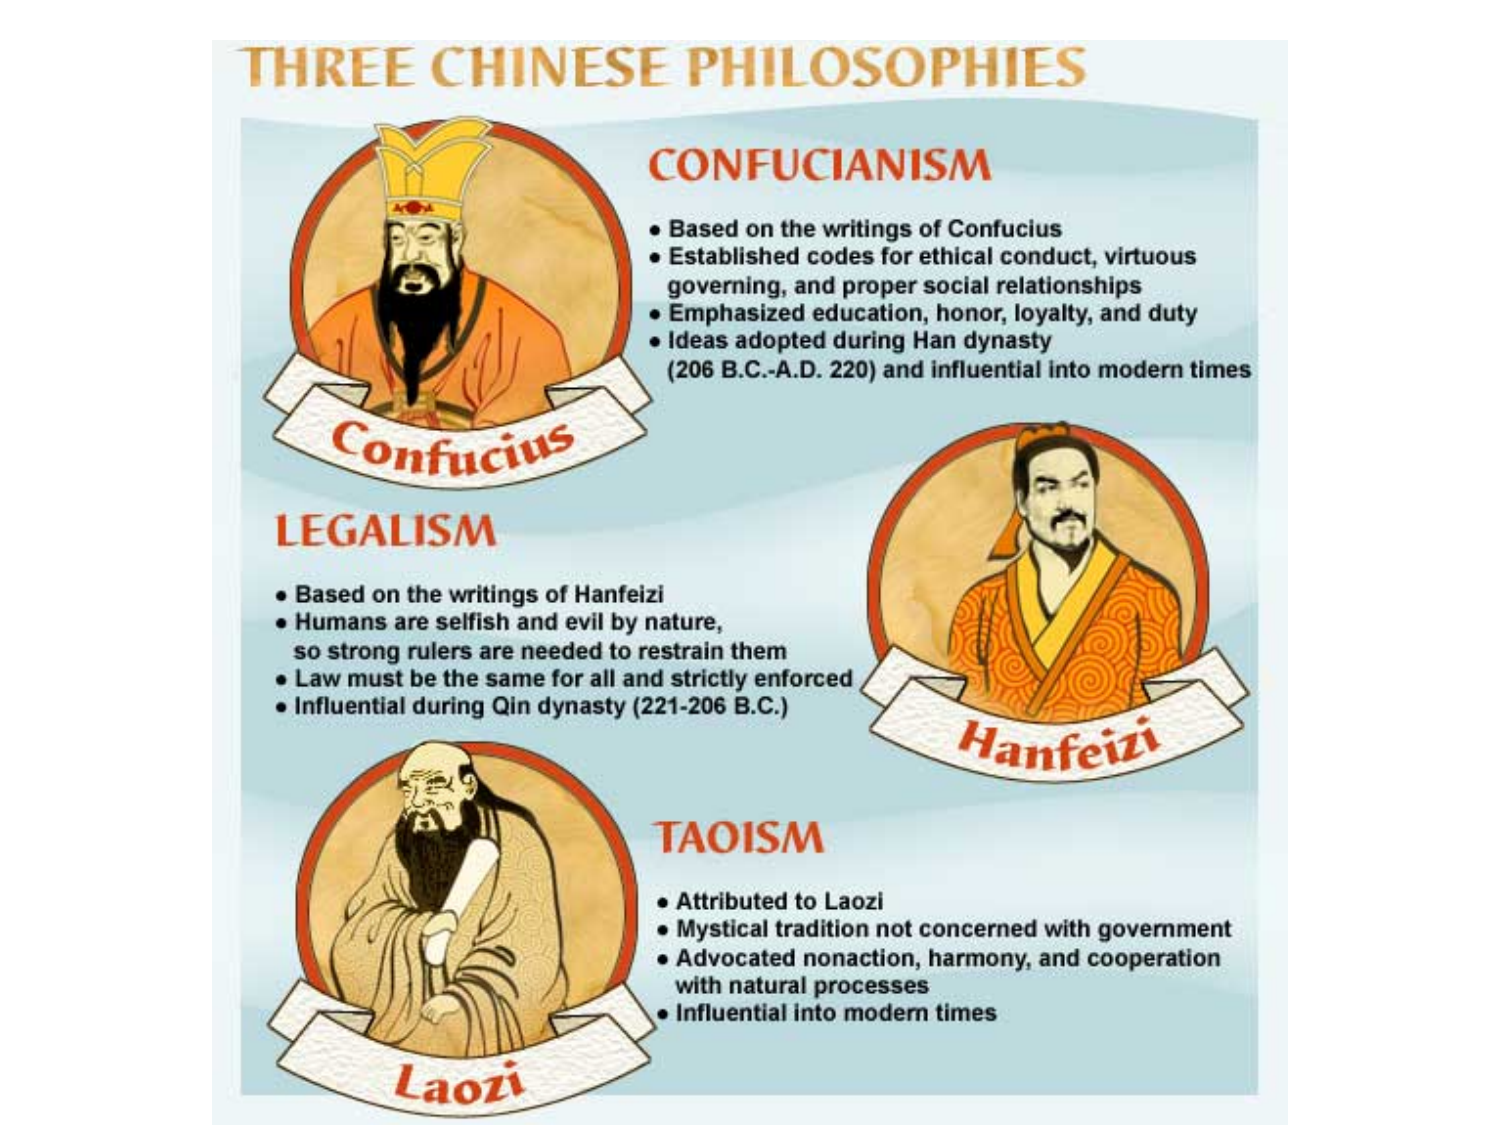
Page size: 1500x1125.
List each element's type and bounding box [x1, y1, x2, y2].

picture [212, 39, 1288, 1125]
